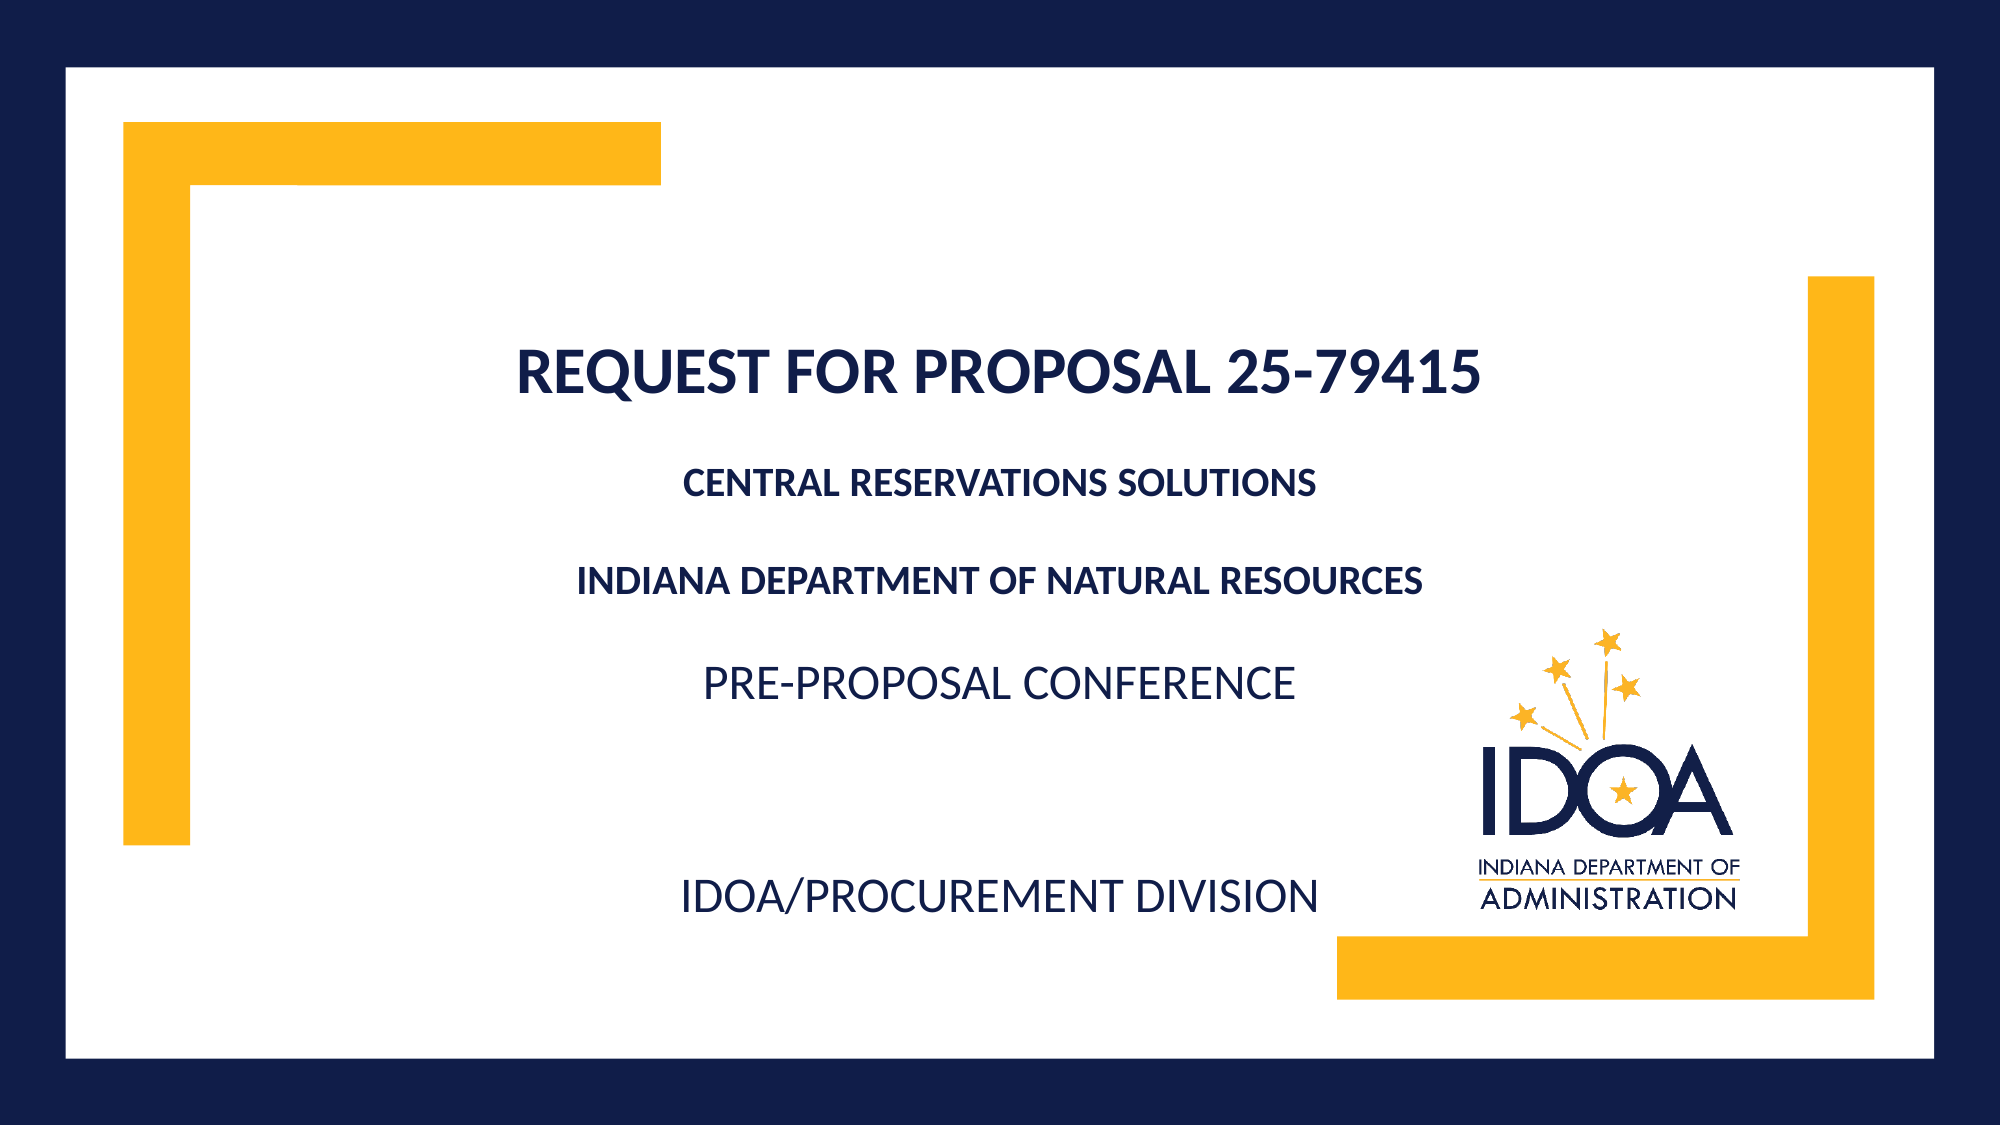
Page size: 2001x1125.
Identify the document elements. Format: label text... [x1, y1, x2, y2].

picture [1412, 599, 1800, 987]
title REQUEST FOR PROPOSAL 25-79415 CENTRAL RESERVATIONS SOLUTIONS INDIANA DEPARTMENT OF NATURAL RESOURCES PRE-PROPOSAL CONFERENCE IDOA/PROCUREMENT DIVISION [314, 234, 1686, 932]
